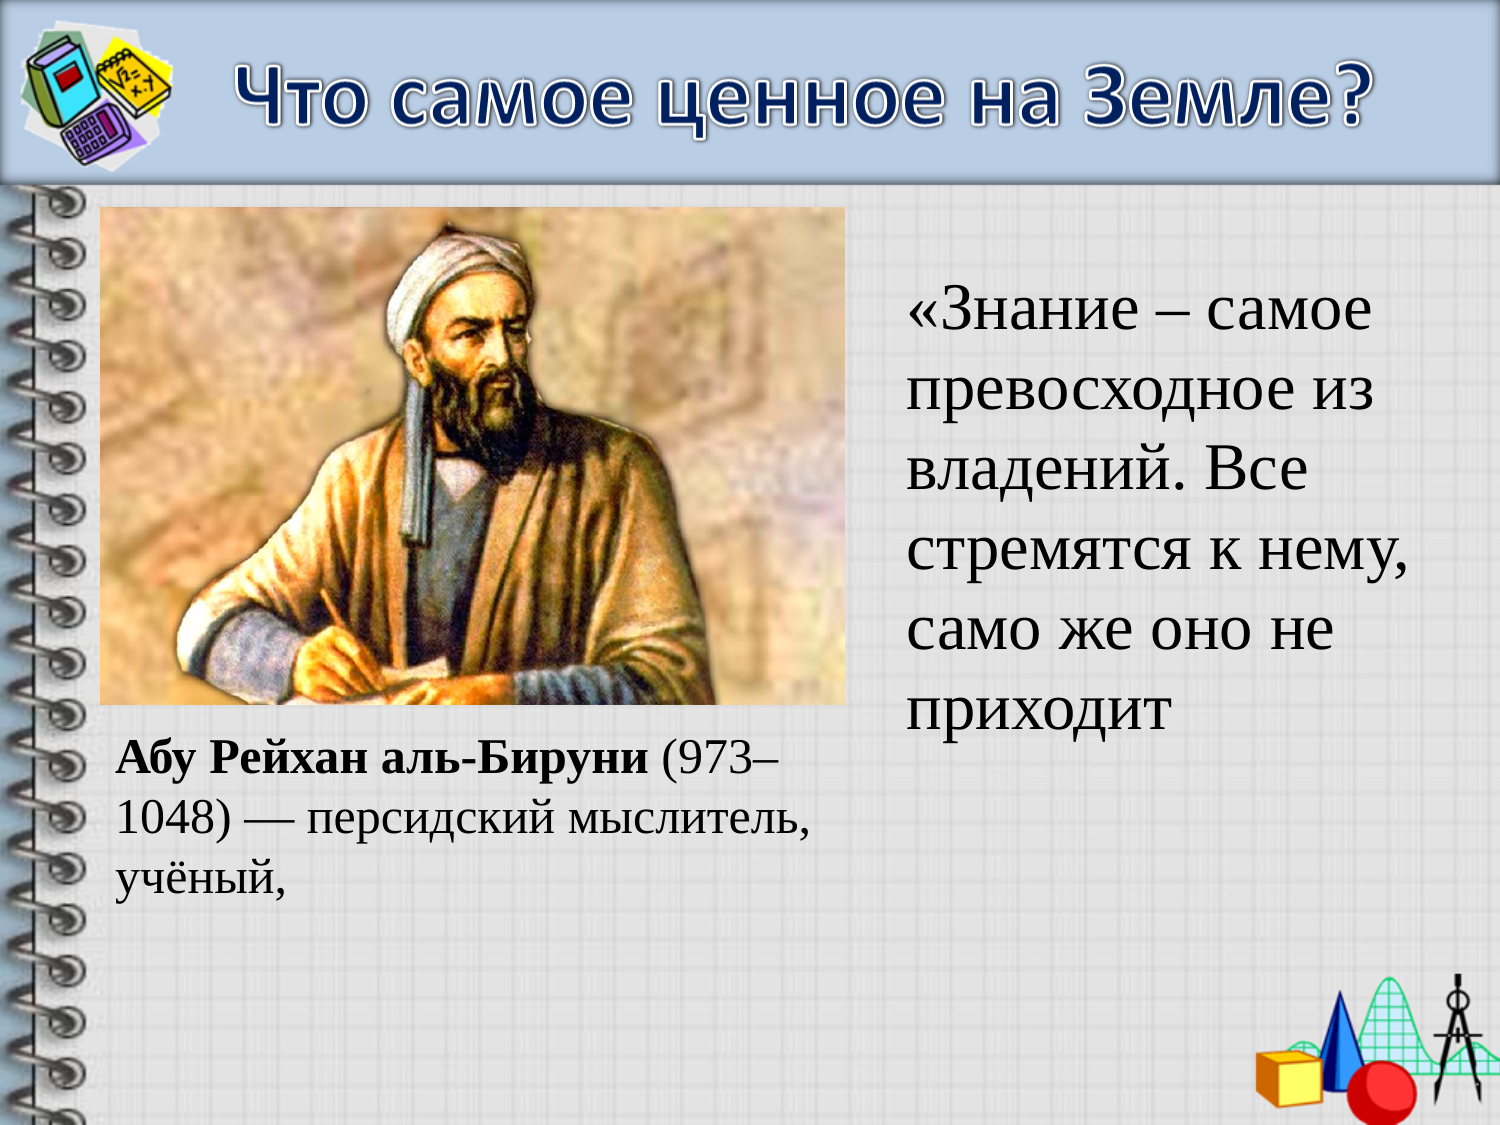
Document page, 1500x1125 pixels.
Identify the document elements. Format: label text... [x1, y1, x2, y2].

text_box «Знание – самое превосходное из владений. Все стремятся к нему, само же оно не приходит [891, 255, 1471, 751]
picture [0, 0, 1500, 1125]
text_box Абу Рейхан аль-Бируни (973–1048) — персидский мыслитель, учёный, [100, 716, 833, 912]
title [127, 0, 1481, 190]
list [100, 207, 845, 705]
